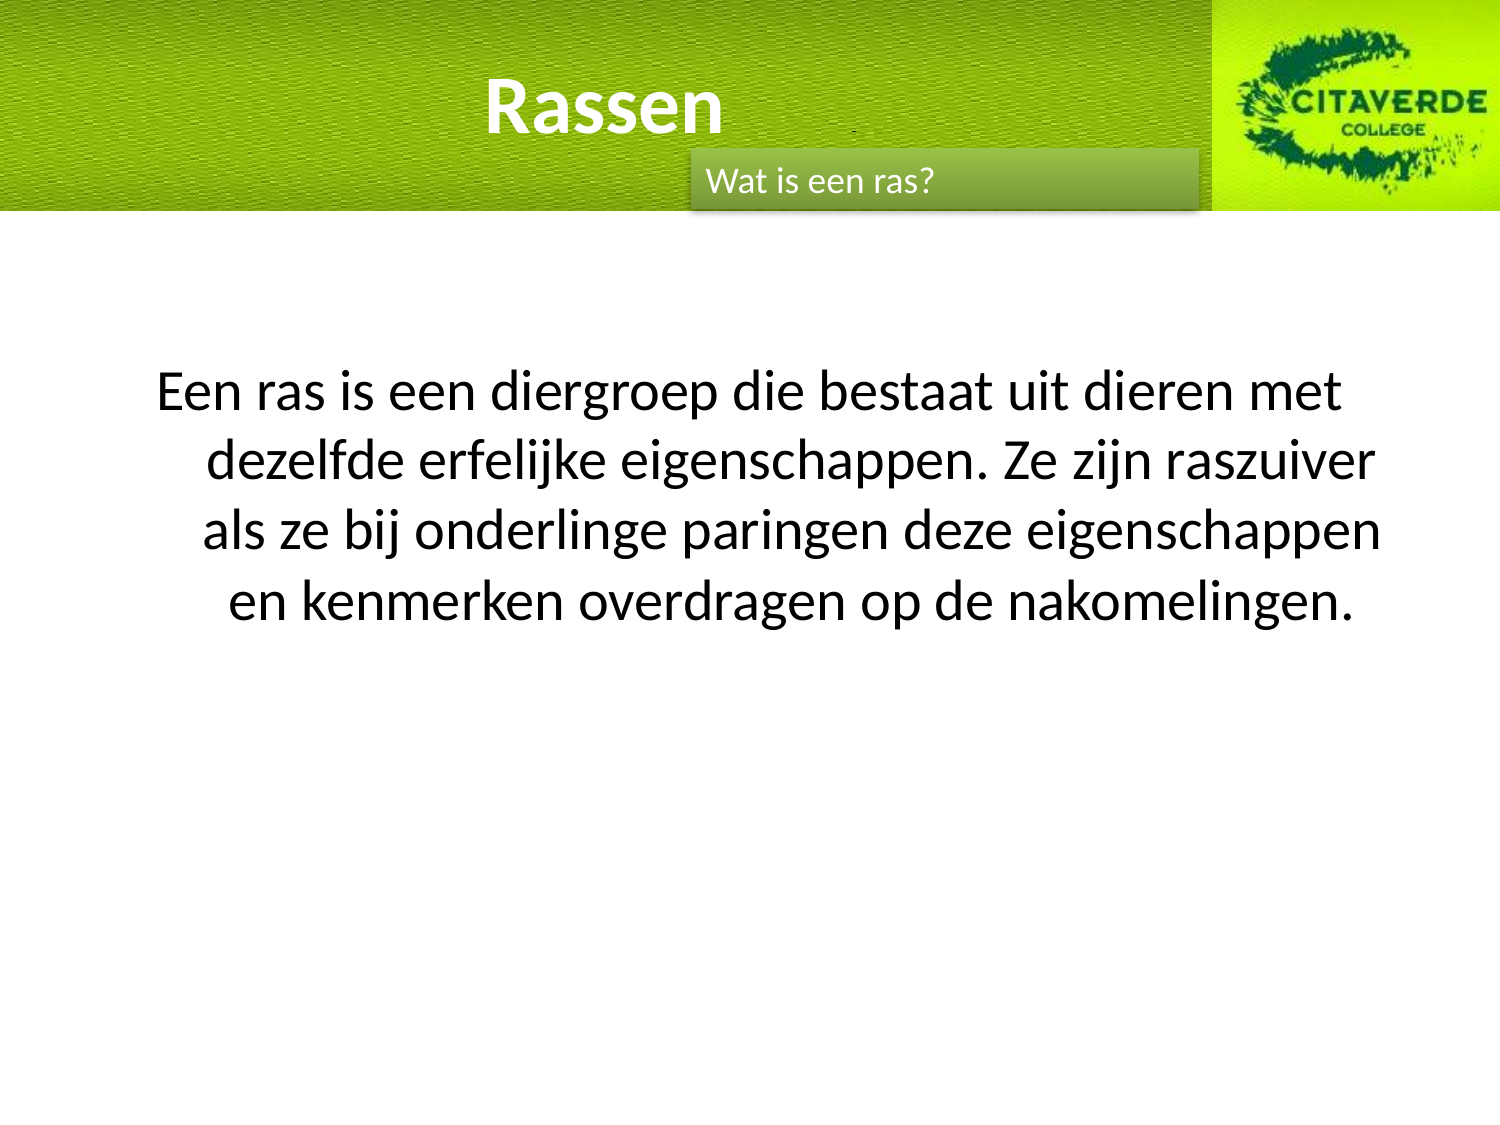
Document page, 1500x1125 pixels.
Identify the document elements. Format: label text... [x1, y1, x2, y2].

picture [0, 0, 1500, 212]
list Een ras is een diergroep die bestaat uit dieren met dezelfde erfelijke eigenschappen. Ze zijn raszuiver als ze bij onderlinge paringen deze eigenschappen en kenmerken overdragen op de nakomelingen. [74, 262, 1426, 1006]
